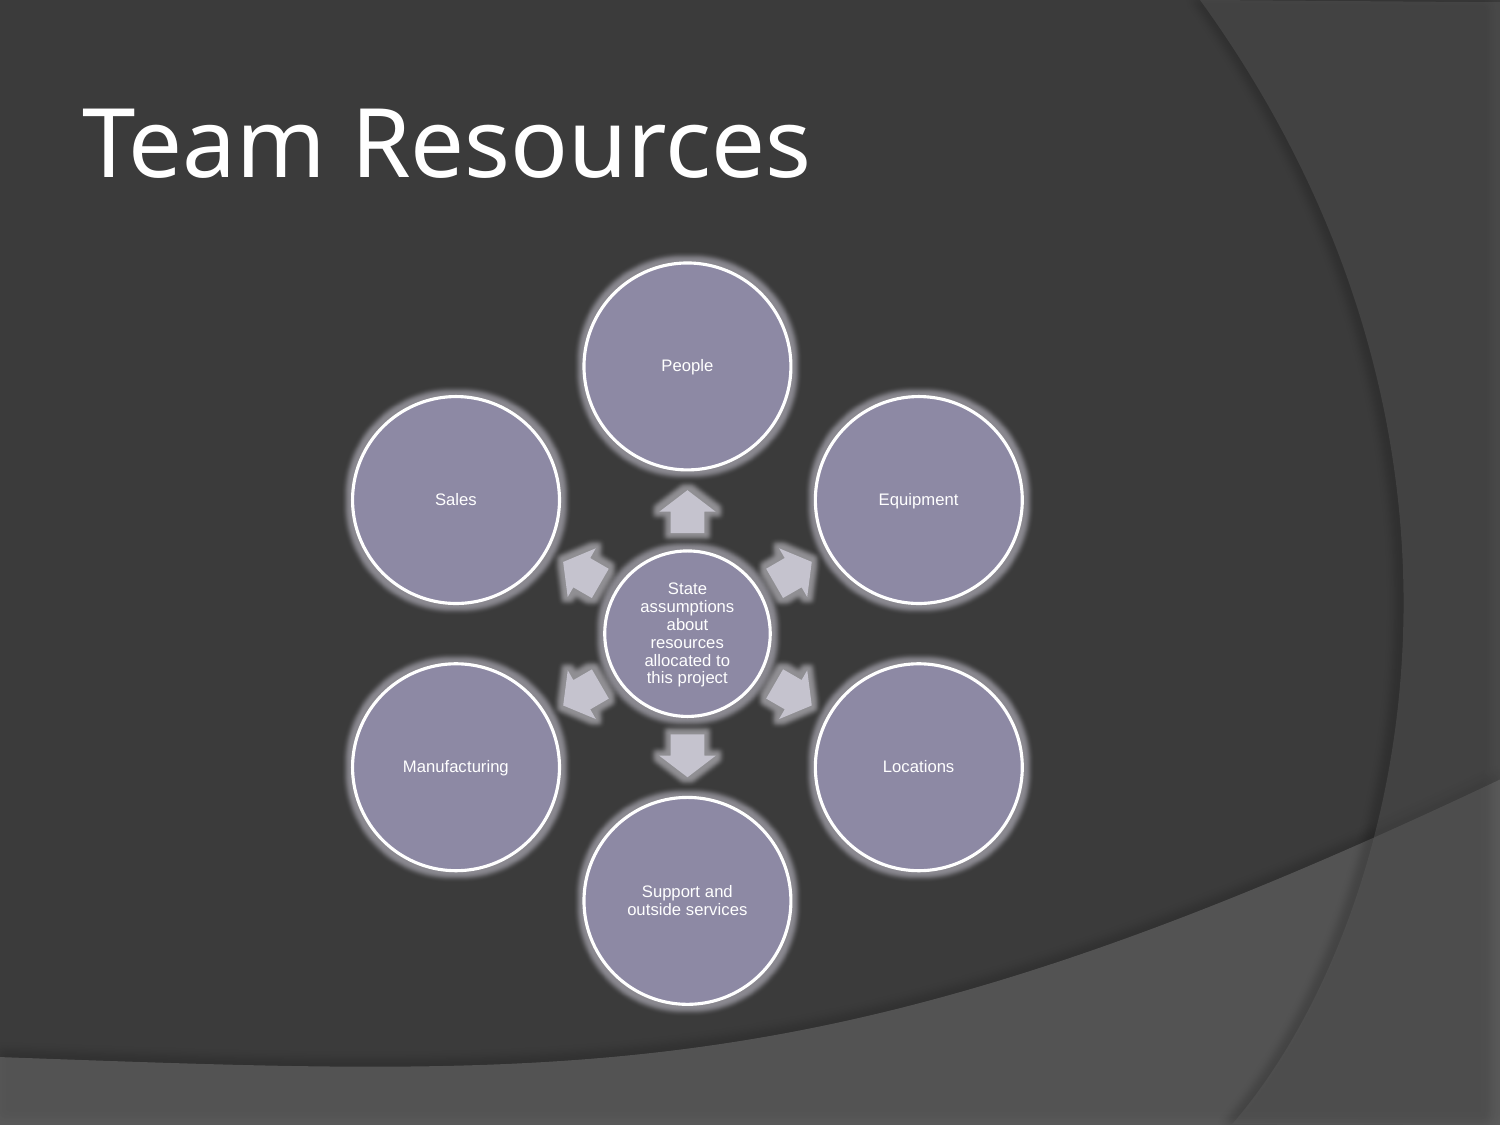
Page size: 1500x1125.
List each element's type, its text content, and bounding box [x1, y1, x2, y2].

title Team Resources [75, 45, 1300, 233]
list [74, 262, 1301, 1006]
